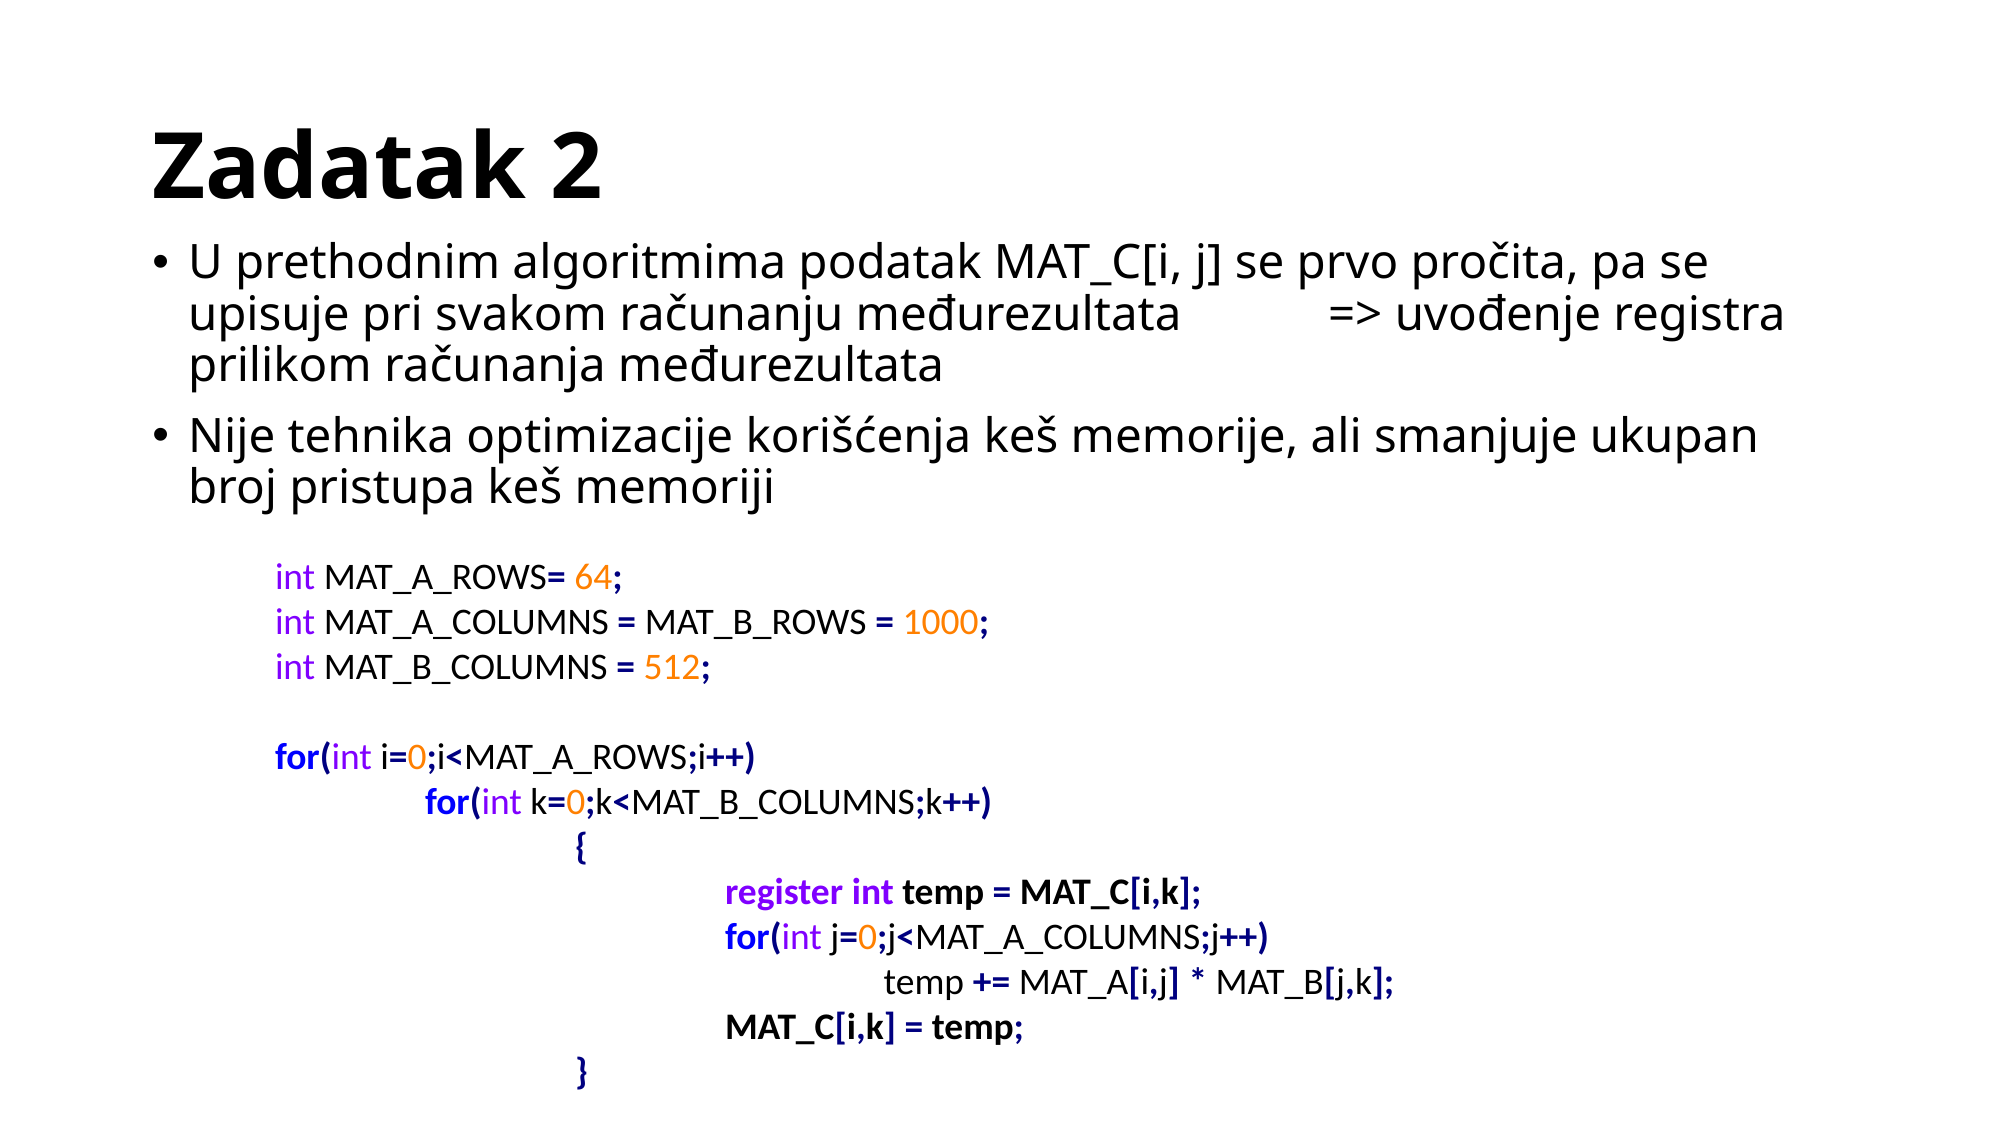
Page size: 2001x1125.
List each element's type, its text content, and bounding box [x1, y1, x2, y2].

text_box int MAT_A_ROWS= 64; int MAT_A_COLUMNS = MAT_B_ROWS = 1000; int MAT_B_COLUMNS = 512; for(int i=0;i<MAT_A_ROWS;i++) for(int k=0;k<MAT_B_COLUMNS;k++) { register int temp = MAT_C[i,k]; for(int j=0;j<MAT_A_COLUMNS;j++) temp += MAT_A[i,j] * MAT_B[j,k]; MAT_C[i,k] = temp; } [260, 499, 1737, 1100]
title Zadatak 2 [137, 59, 1863, 230]
list U prethodnim algoritmima podatak MAT_C[i, j] se prvo pročita, pa se upisuje pri svakom računanju međurezultata => uvođenje registra prilikom računanja međurezultata Nije tehnika optimizacije korišćenja keš memorije, ali smanjuje ukupan broj pristupa keš memoriji [137, 230, 1863, 524]
